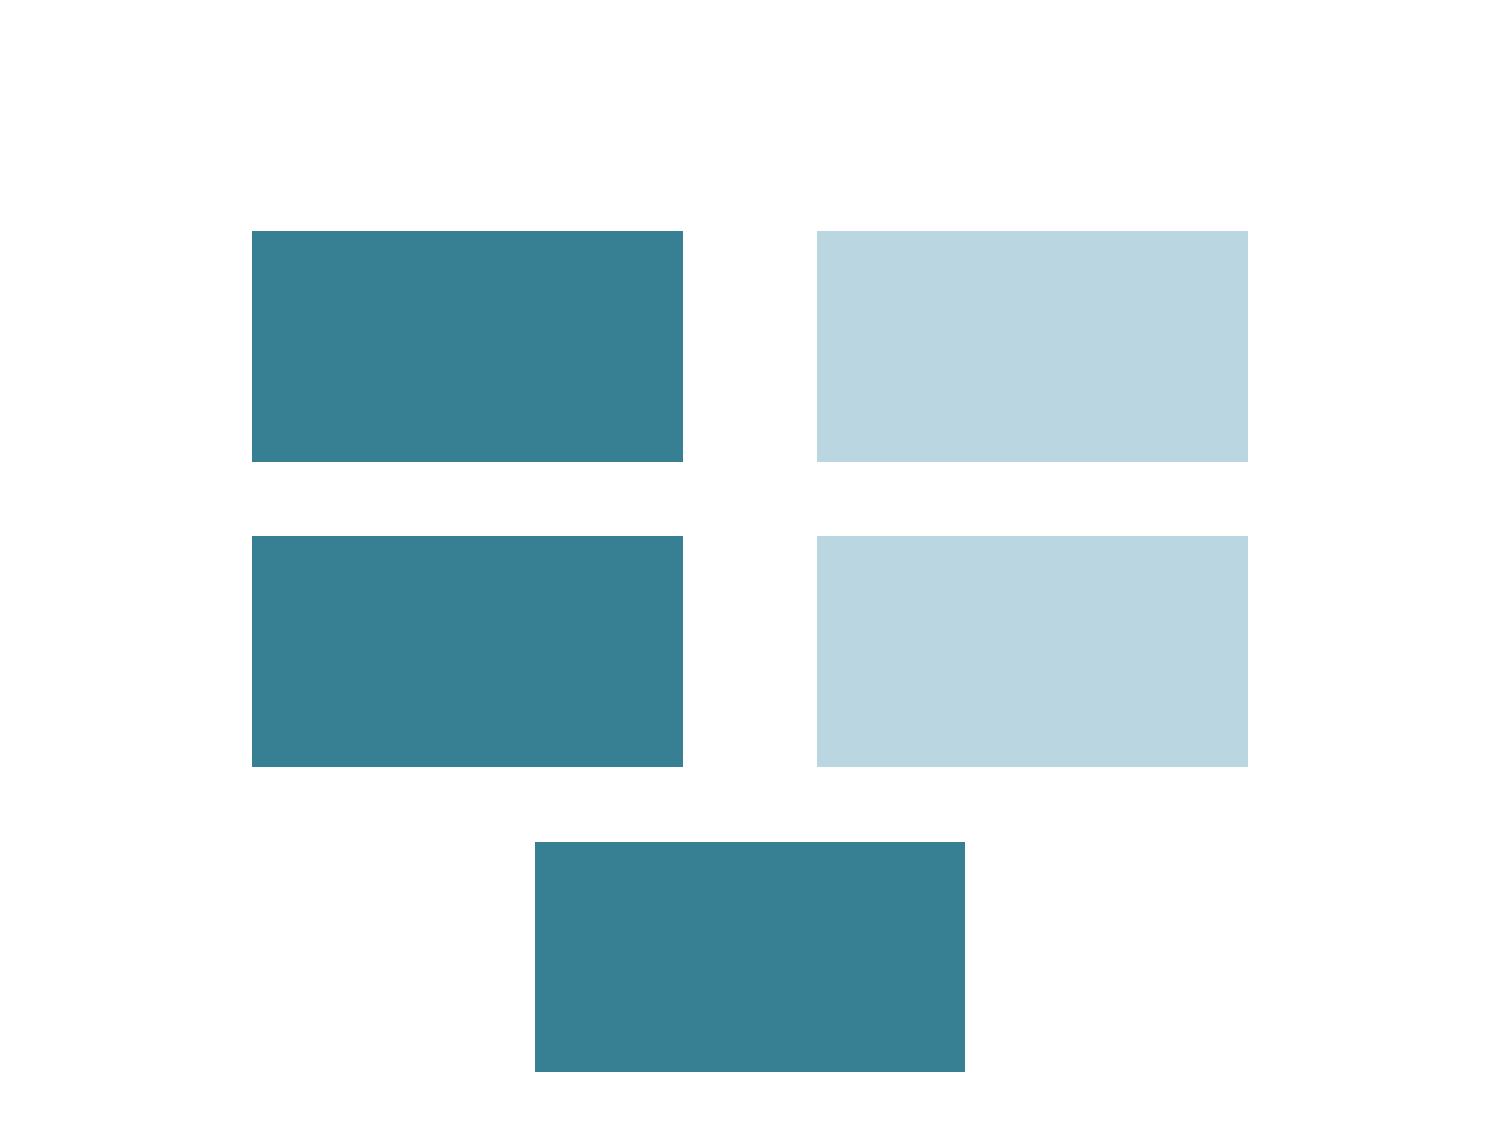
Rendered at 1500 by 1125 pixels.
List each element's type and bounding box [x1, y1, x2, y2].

text_box [249, 228, 1251, 897]
